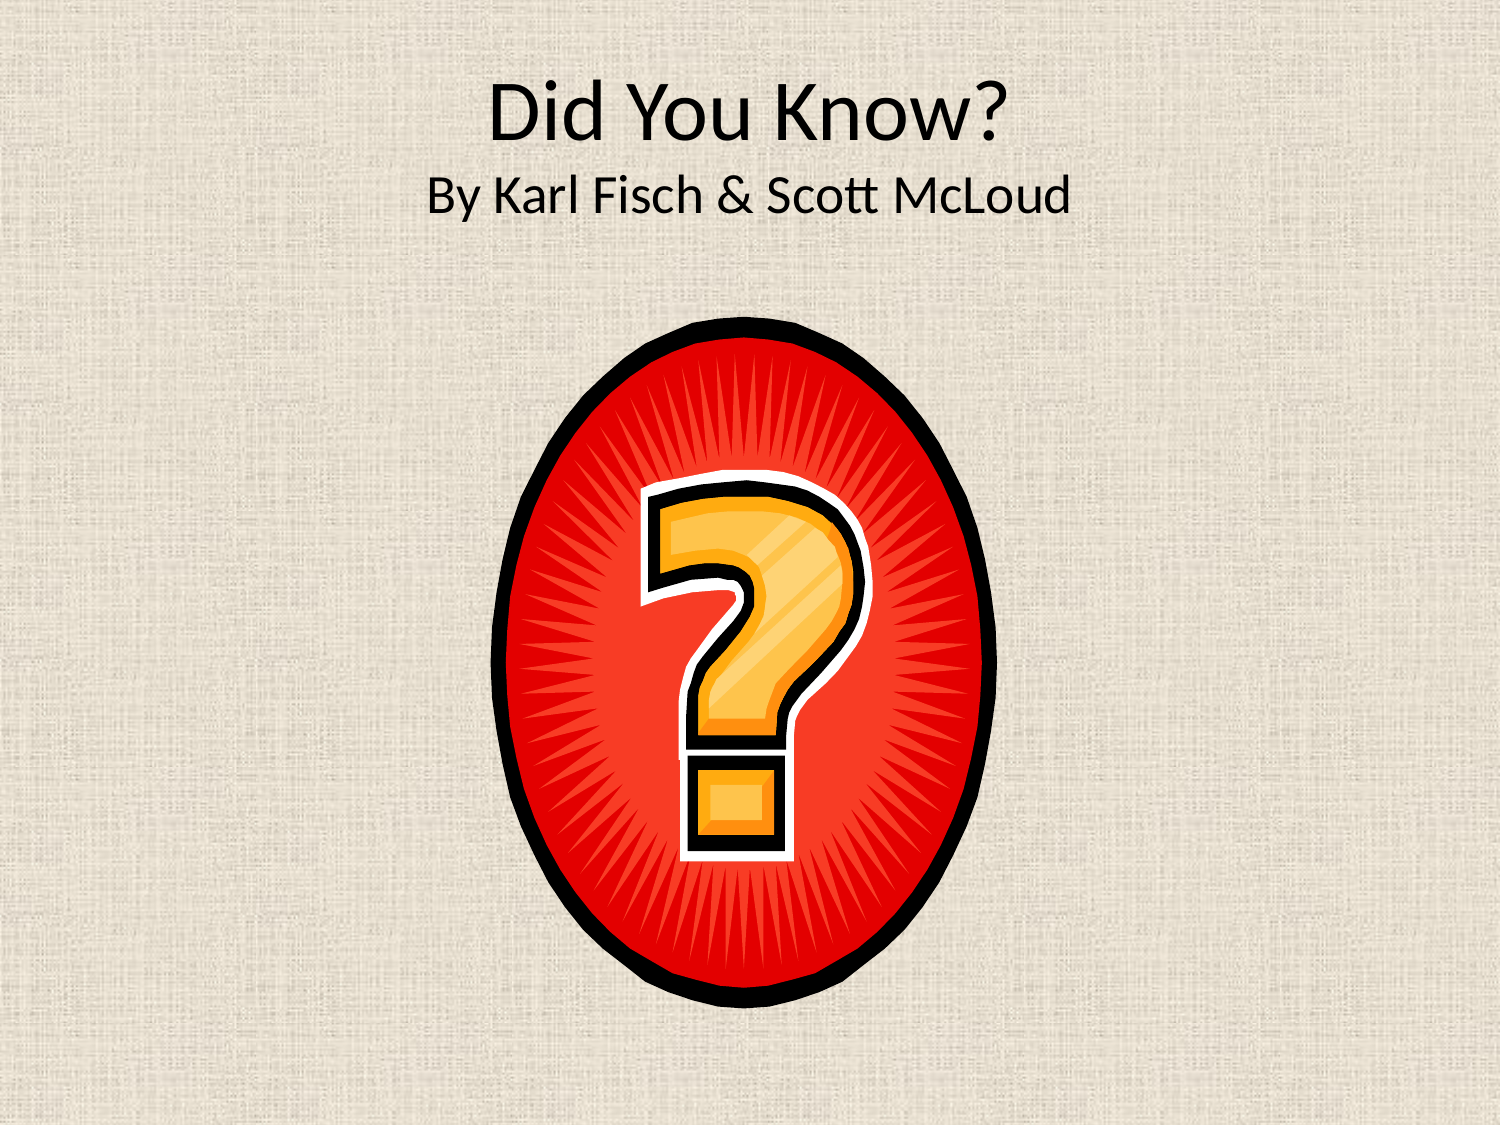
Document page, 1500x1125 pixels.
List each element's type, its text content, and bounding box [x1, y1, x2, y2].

title Did You Know? By Karl Fisch & Scott McLoud [75, 45, 1425, 233]
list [487, 312, 1001, 1013]
